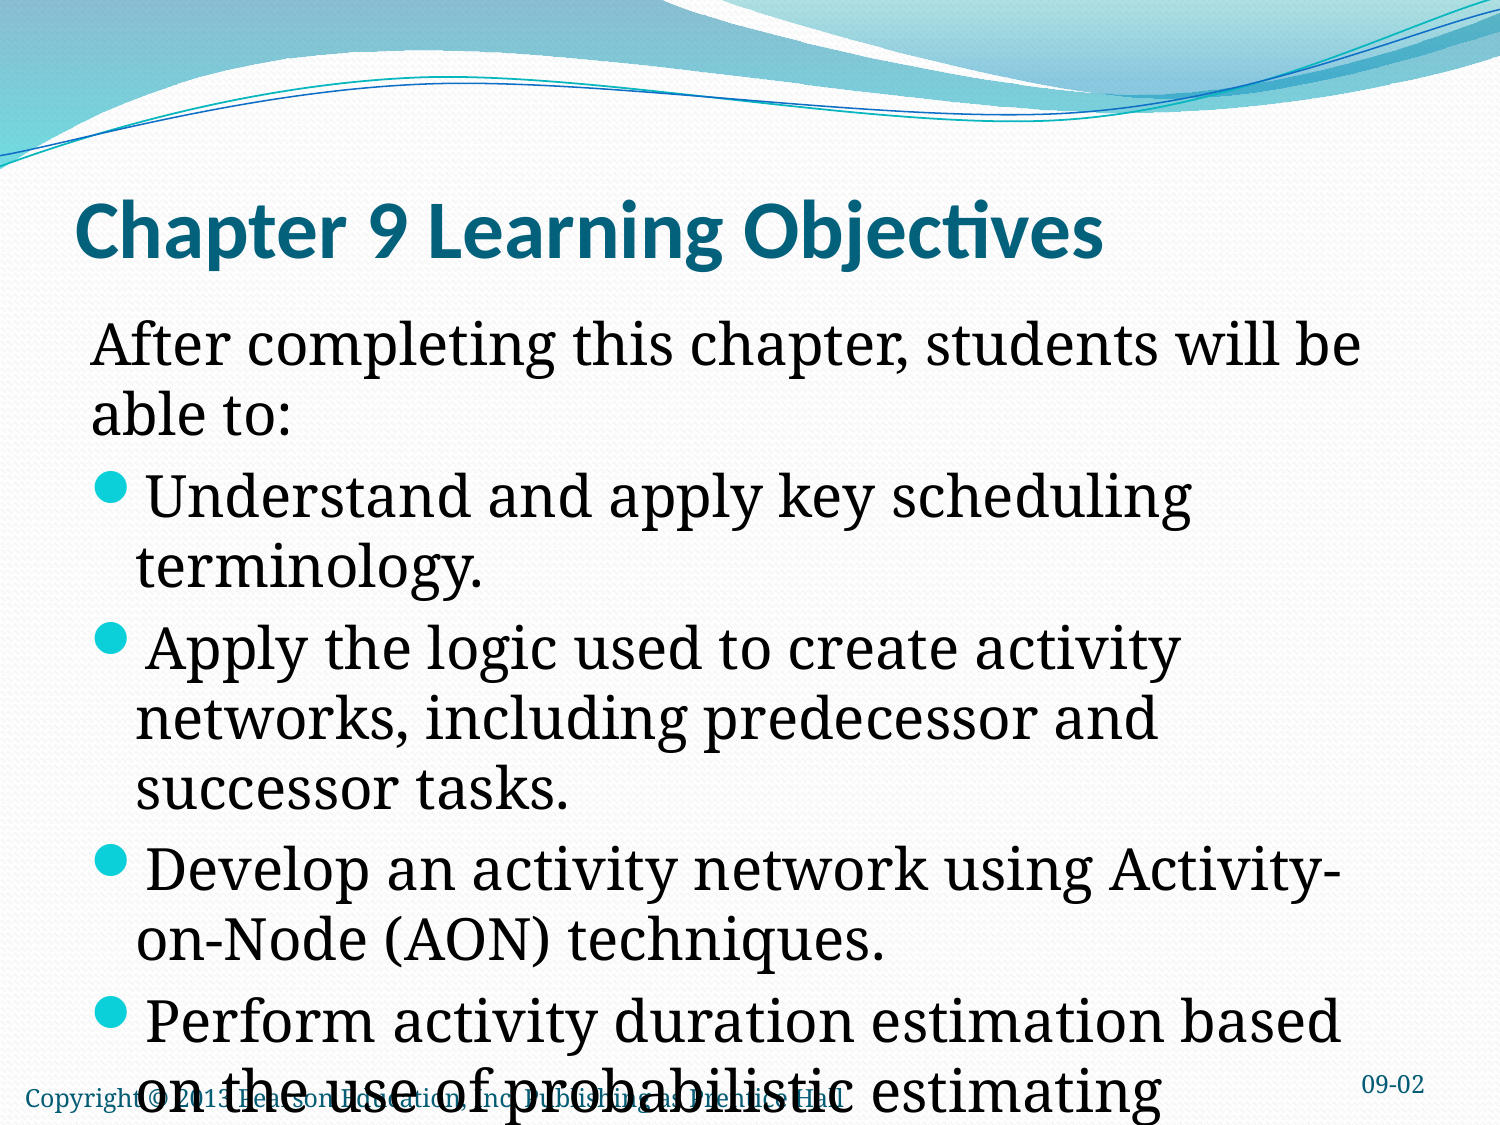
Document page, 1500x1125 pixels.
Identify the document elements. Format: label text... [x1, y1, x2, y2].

list After completing this chapter, students will be able to: Understand and apply key scheduling terminology. Apply the logic used to create activity networks, including predecessor and successor tasks. Develop an activity network using Activity-on-Node (AON) techniques. Perform activity duration estimation based on the use of probabilistic estimating techniques. [74, 299, 1426, 1021]
picture [608, 1094, 612, 1107]
title Chapter 9 Learning Objectives [74, 87, 1426, 276]
picture [267, 1099, 275, 1107]
picture [281, 1093, 291, 1107]
picture [658, 1099, 666, 1107]
picture [675, 1099, 681, 1107]
picture [815, 1099, 822, 1107]
picture [831, 1088, 835, 1107]
picture [244, 1089, 252, 1100]
picture [730, 1094, 736, 1107]
picture [437, 1093, 443, 1106]
picture [548, 1094, 552, 1107]
picture [474, 1089, 481, 1107]
slide_number 09-02 [1299, 1042, 1425, 1103]
picture [573, 1088, 577, 1107]
